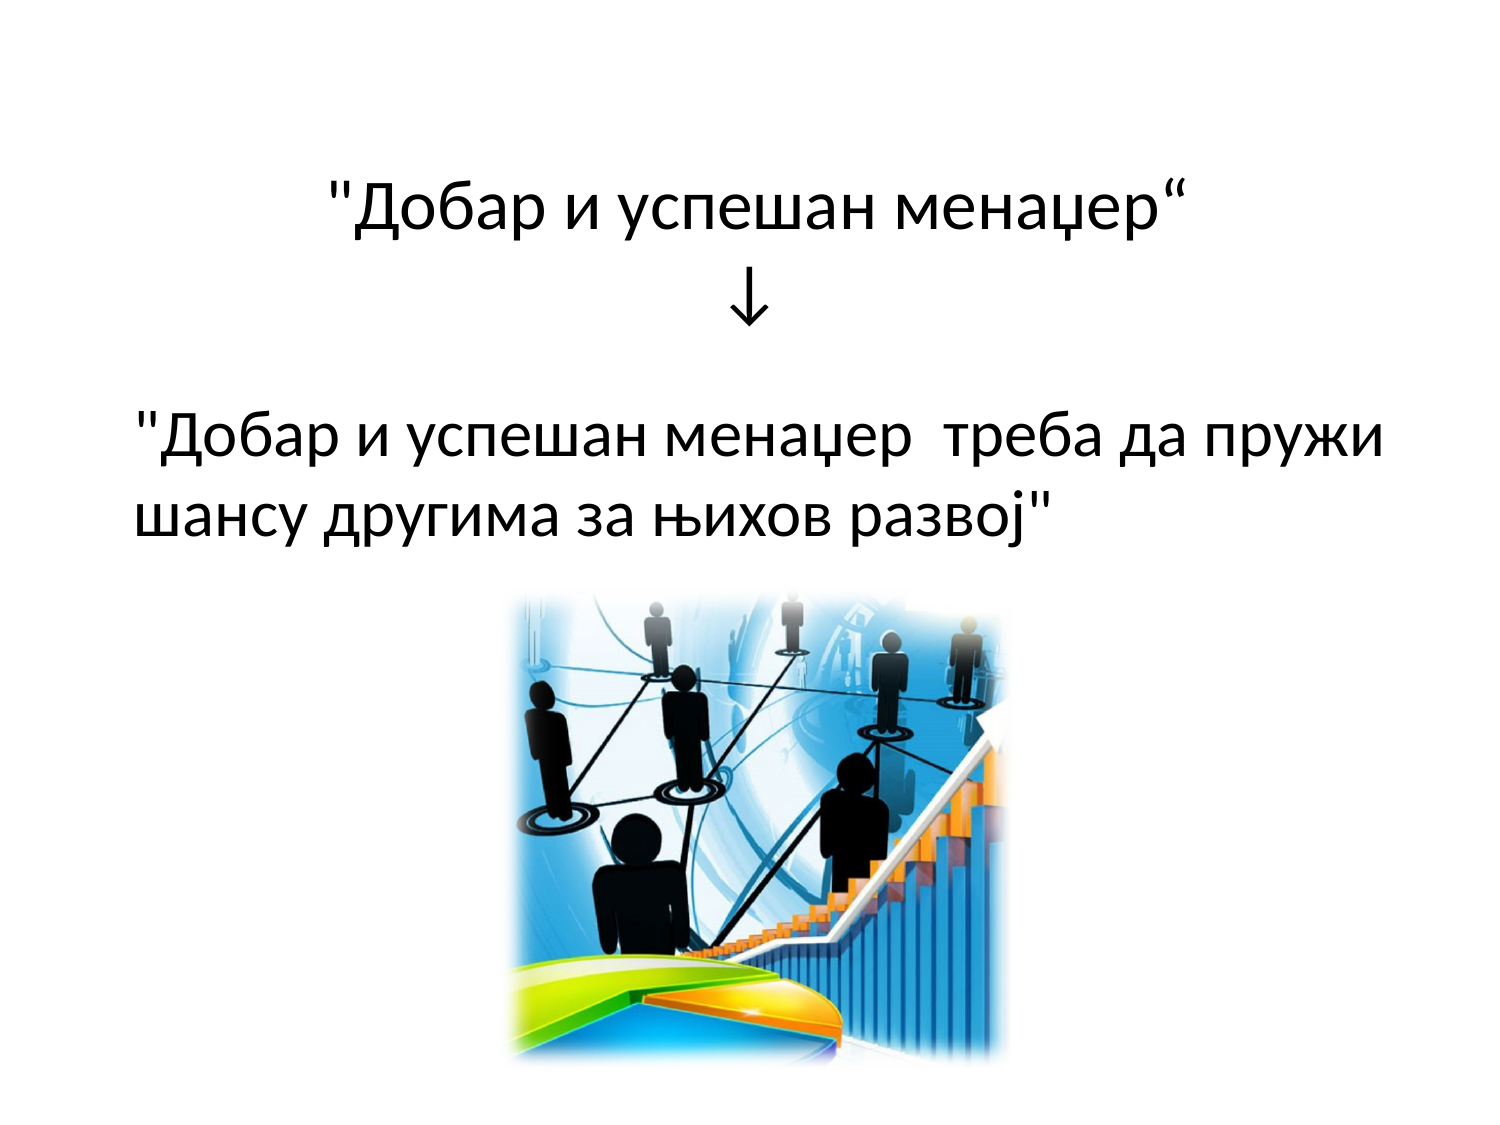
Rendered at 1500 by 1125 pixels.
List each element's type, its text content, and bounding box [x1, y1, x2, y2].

picture [499, 587, 1013, 1070]
title "Добар и успешан менаџер“ ↓ [75, 149, 1425, 338]
list "Добар и успешан менаџер треба да пружи шансу другима за њихов развој" [62, 382, 1413, 1125]
